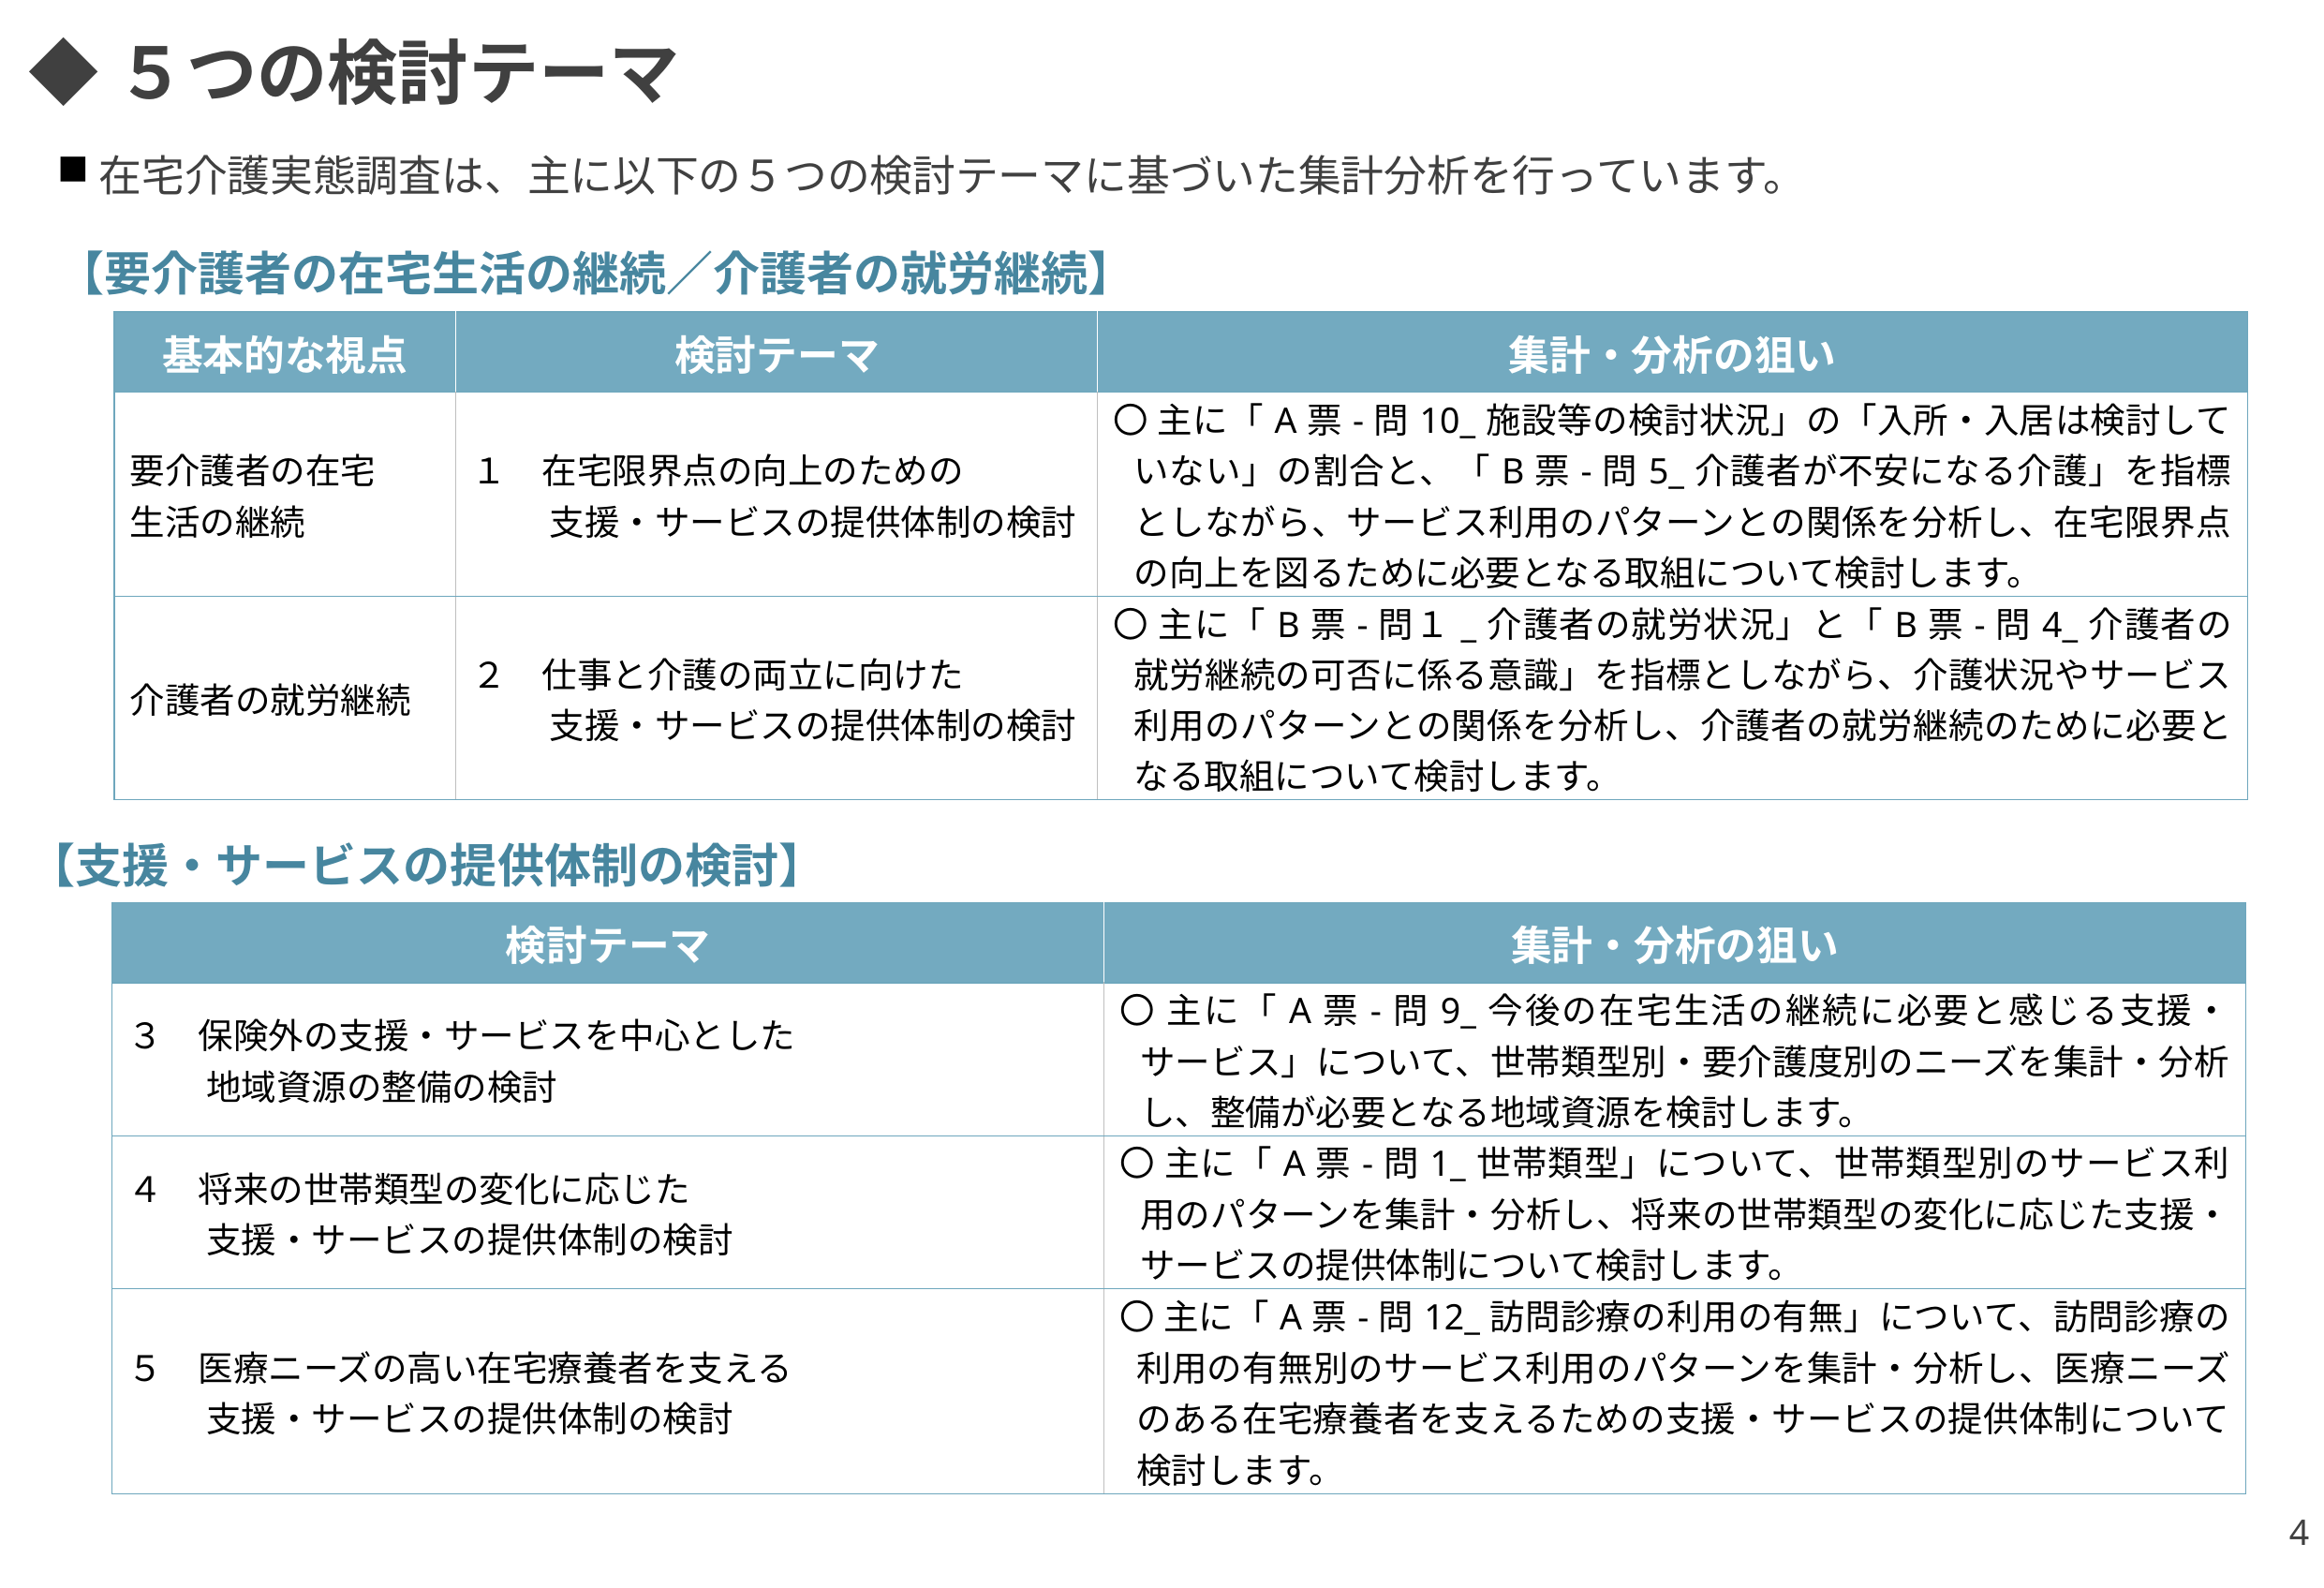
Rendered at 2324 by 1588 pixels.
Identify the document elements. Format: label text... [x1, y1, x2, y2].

table_cell 要介護者の在宅 生活の継続 [115, 393, 455, 596]
table_cell ５ 医療ニーズの高い在宅療養者を支える 支援・サービスの提供体制の検討 [112, 1289, 1103, 1493]
table_header 集計・分析の狙い [1098, 313, 2247, 392]
table_cell １ 在宅限界点の向上のための 支援・サービスの提供体制の検討 [456, 393, 1097, 596]
table_header 集計・分析の狙い [1104, 903, 2245, 982]
text_box 【要介護者の在宅生活の継続／介護者の就労継続】 [43, 236, 1148, 307]
table_header 基本的な視点 [115, 313, 455, 392]
table_header 検討テーマ [456, 313, 1097, 392]
text_box 在宅介護実態調査は、主に以下の５つの検討テーマに基づいた集計分析を行っています。 [43, 141, 2260, 212]
table_cell ４ 将来の世帯類型の変化に応じた 支援・サービスの提供体制の検討 [112, 1136, 1103, 1288]
table_cell 〇 主に「B票-問１_介護者の就労状況」と「B票-問4_介護者の就労継続の可否に係る意識」を指標としながら、介護状況やサービス利用のパターンとの関係を分析し、介護者の就労継続のために必要となる取組について検討します。 [1098, 597, 2247, 799]
table_cell 〇 主に「A票-問1_世帯類型」について、世帯類型別のサービス利用のパターンを集計・分析し、将来の世帯類型の変化に応じた支援・サービスの提供体制について検討します。 [1104, 1136, 2245, 1288]
table_cell ３ 保険外の支援・サービスを中心とした 地域資源の整備の検討 [112, 984, 1103, 1135]
table_cell 〇 主に「A票-問9_今後の在宅生活の継続に必要と感じる支援・サービス」について、世帯類型別・要介護度別のニーズを集計・分析し、整備が必要となる地域資源を検討します。 [1104, 984, 2245, 1135]
table_header 検討テーマ [112, 903, 1103, 982]
text_box ◆５つの検討テーマ [0, 28, 2098, 113]
text_box 4 [1800, 1503, 2324, 1588]
table_cell ２ 仕事と介護の両立に向けた 支援・サービスの提供体制の検討 [456, 597, 1097, 799]
table_cell 介護者の就労継続 [115, 597, 455, 799]
text_box 【支援・サービスの提供体制の検討】 [15, 829, 839, 900]
table_cell 〇 主に「A票-問12_訪問診療の利用の有無」について、訪問診療の利用の有無別のサービス利用のパターンを集計・分析し、医療ニーズのある在宅療養者を支えるための支援・サービスの提供体制について検討します。 [1104, 1289, 2245, 1493]
table_cell 〇 主に「A票-問10_施設等の検討状況」の「入所・入居は検討していない」の割合と、「B票-問5_介護者が不安になる介護」を指標としながら、サービス利用のパターンとの関係を分析し、在宅限界点の向上を図るために必要となる取組について検討します。 [1098, 393, 2247, 596]
